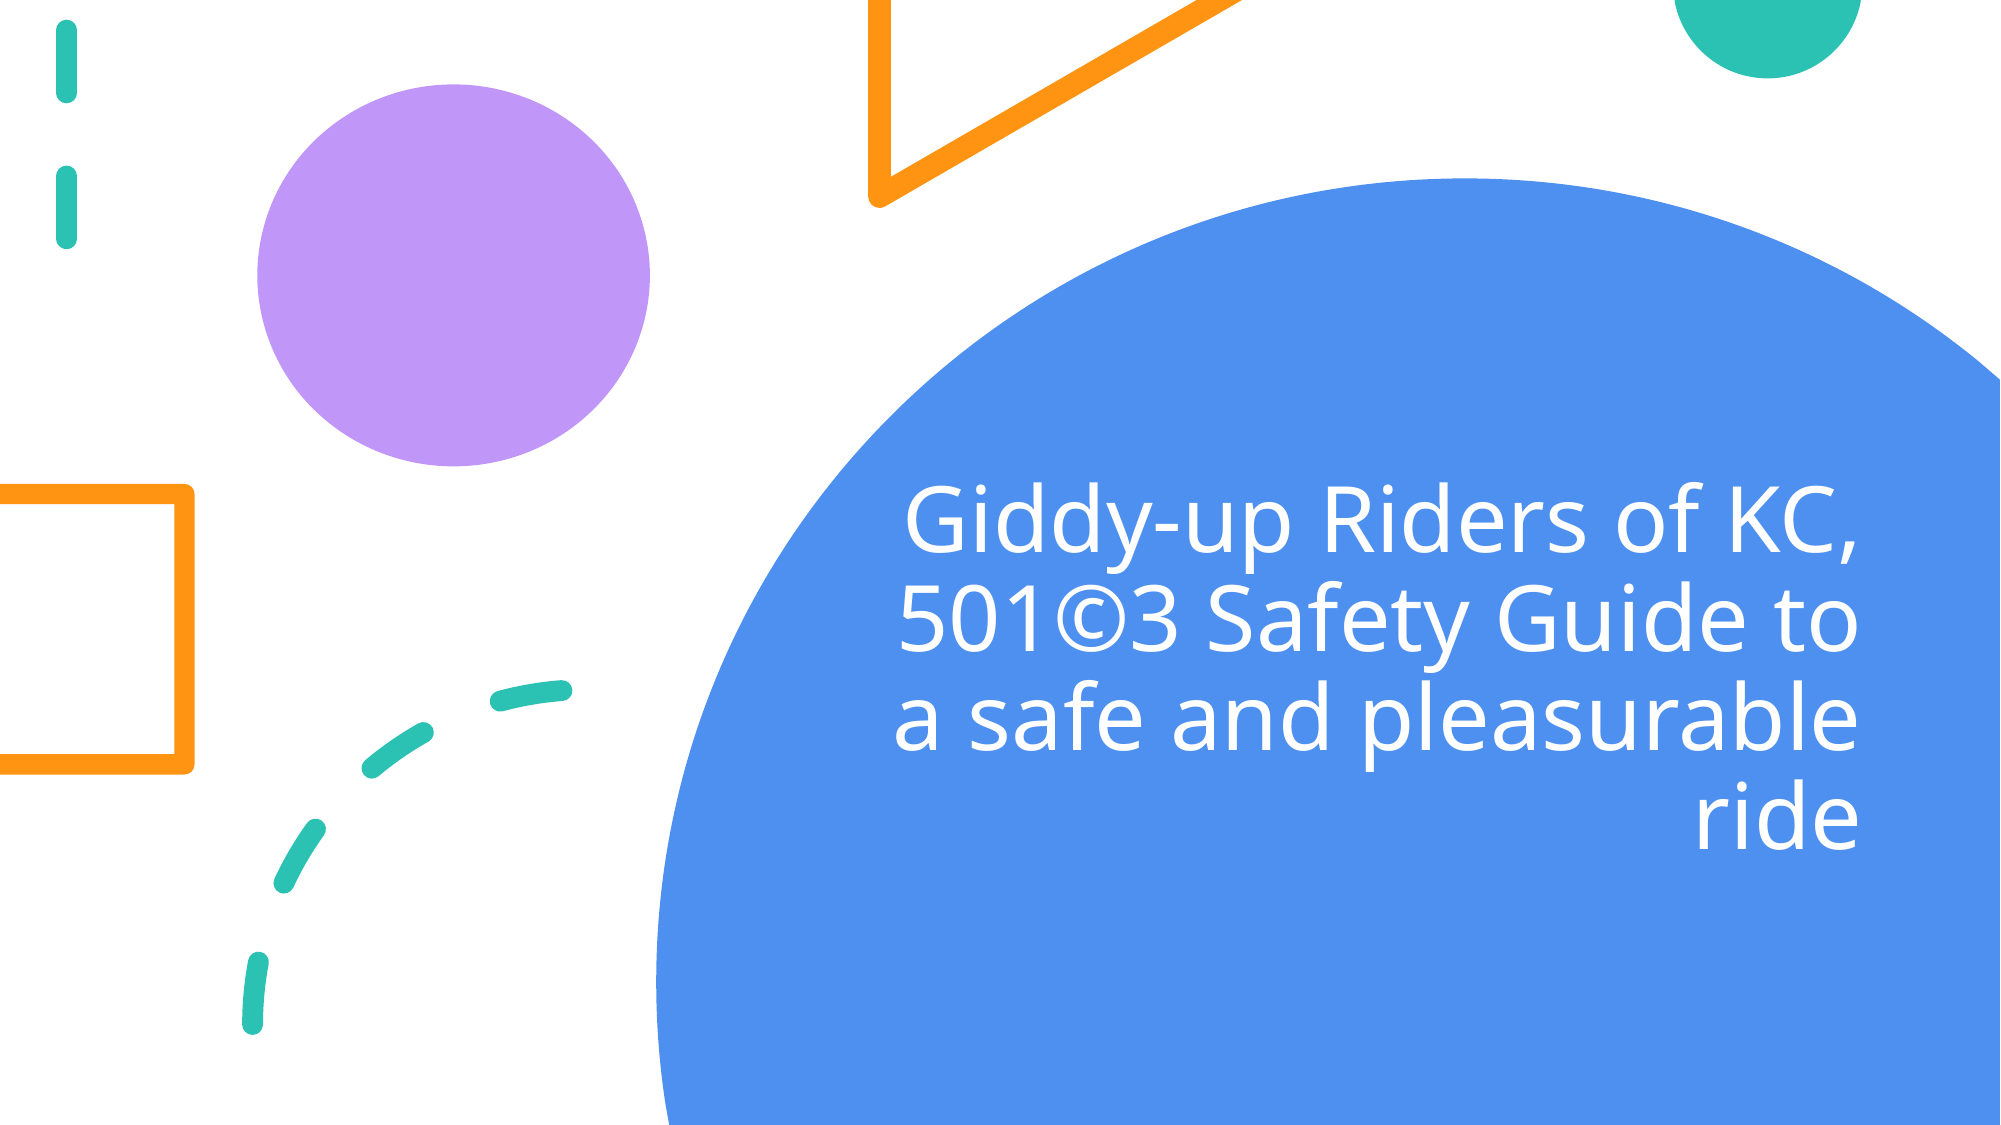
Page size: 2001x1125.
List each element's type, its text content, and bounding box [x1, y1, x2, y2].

title Giddy-up Riders of KC, 501©3 Safety Guide to a safe and pleasurable ride [828, 483, 1878, 877]
